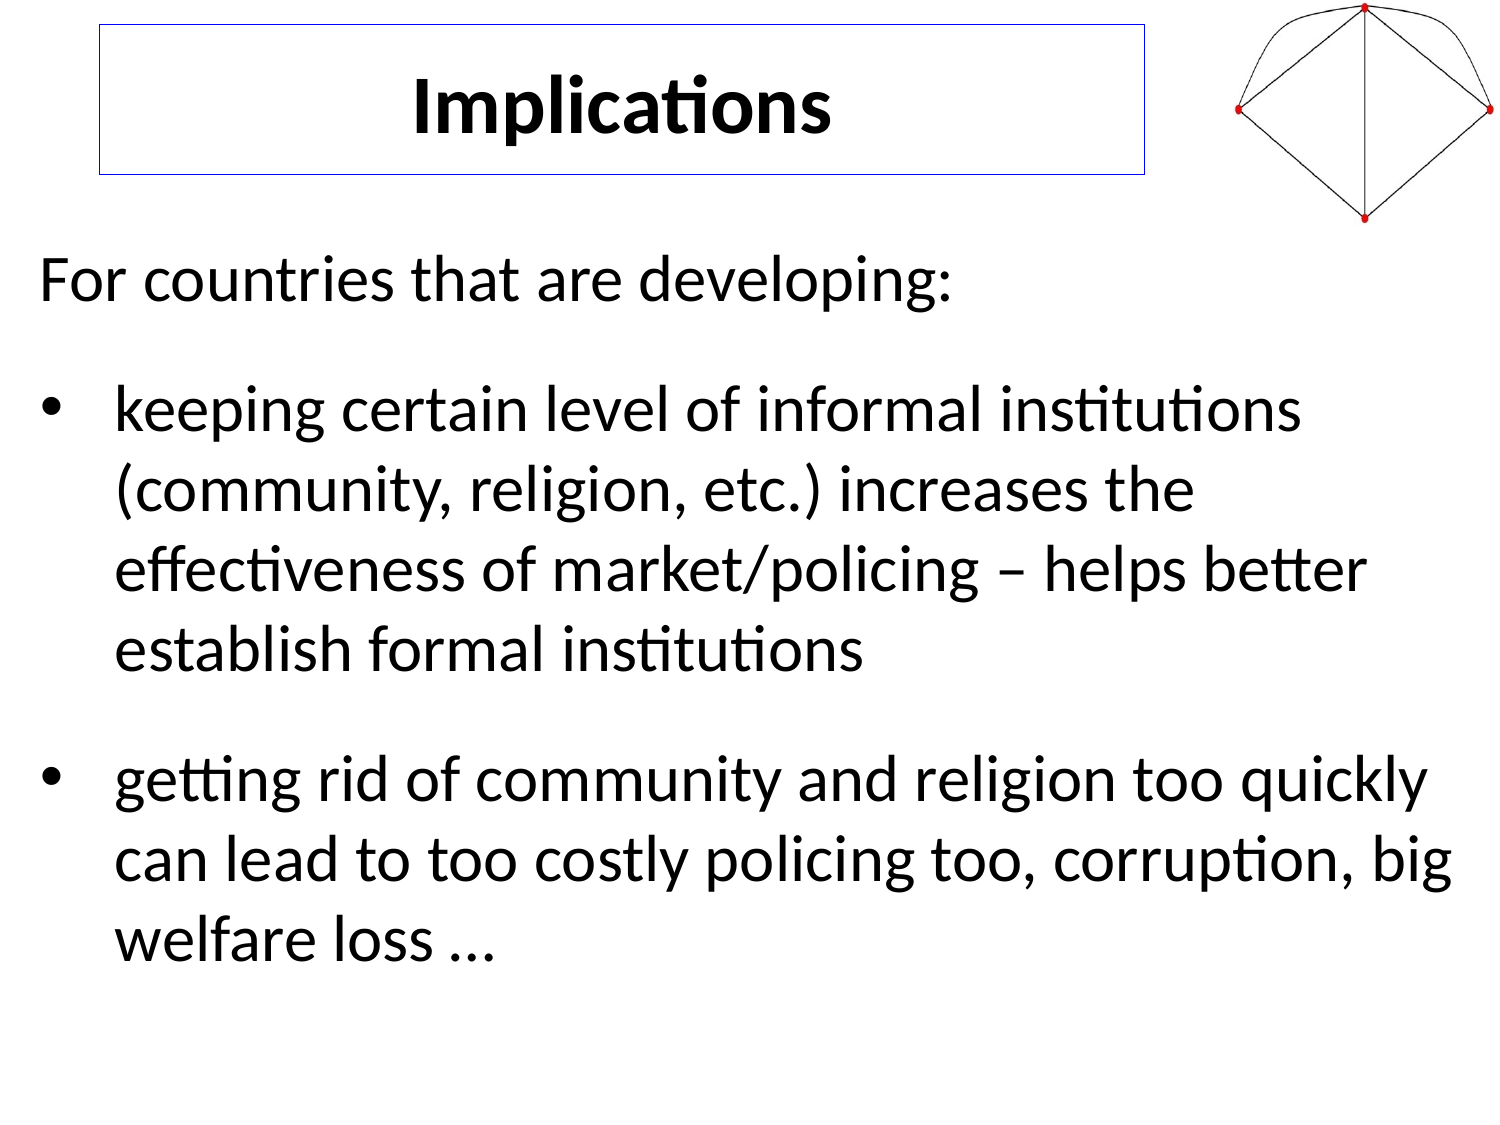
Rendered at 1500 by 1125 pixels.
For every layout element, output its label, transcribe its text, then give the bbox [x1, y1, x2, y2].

text_box For countries that are developing: keeping certain level of informal institutions (community, religion, etc.) increases the effectiveness of market/policing – helps better establish formal institutions getting rid of community and religion too quickly can lead to too costly policing too, corruption, big welfare loss … [24, 227, 1478, 1058]
title Implications [99, 24, 1145, 175]
picture [1233, 0, 1497, 226]
